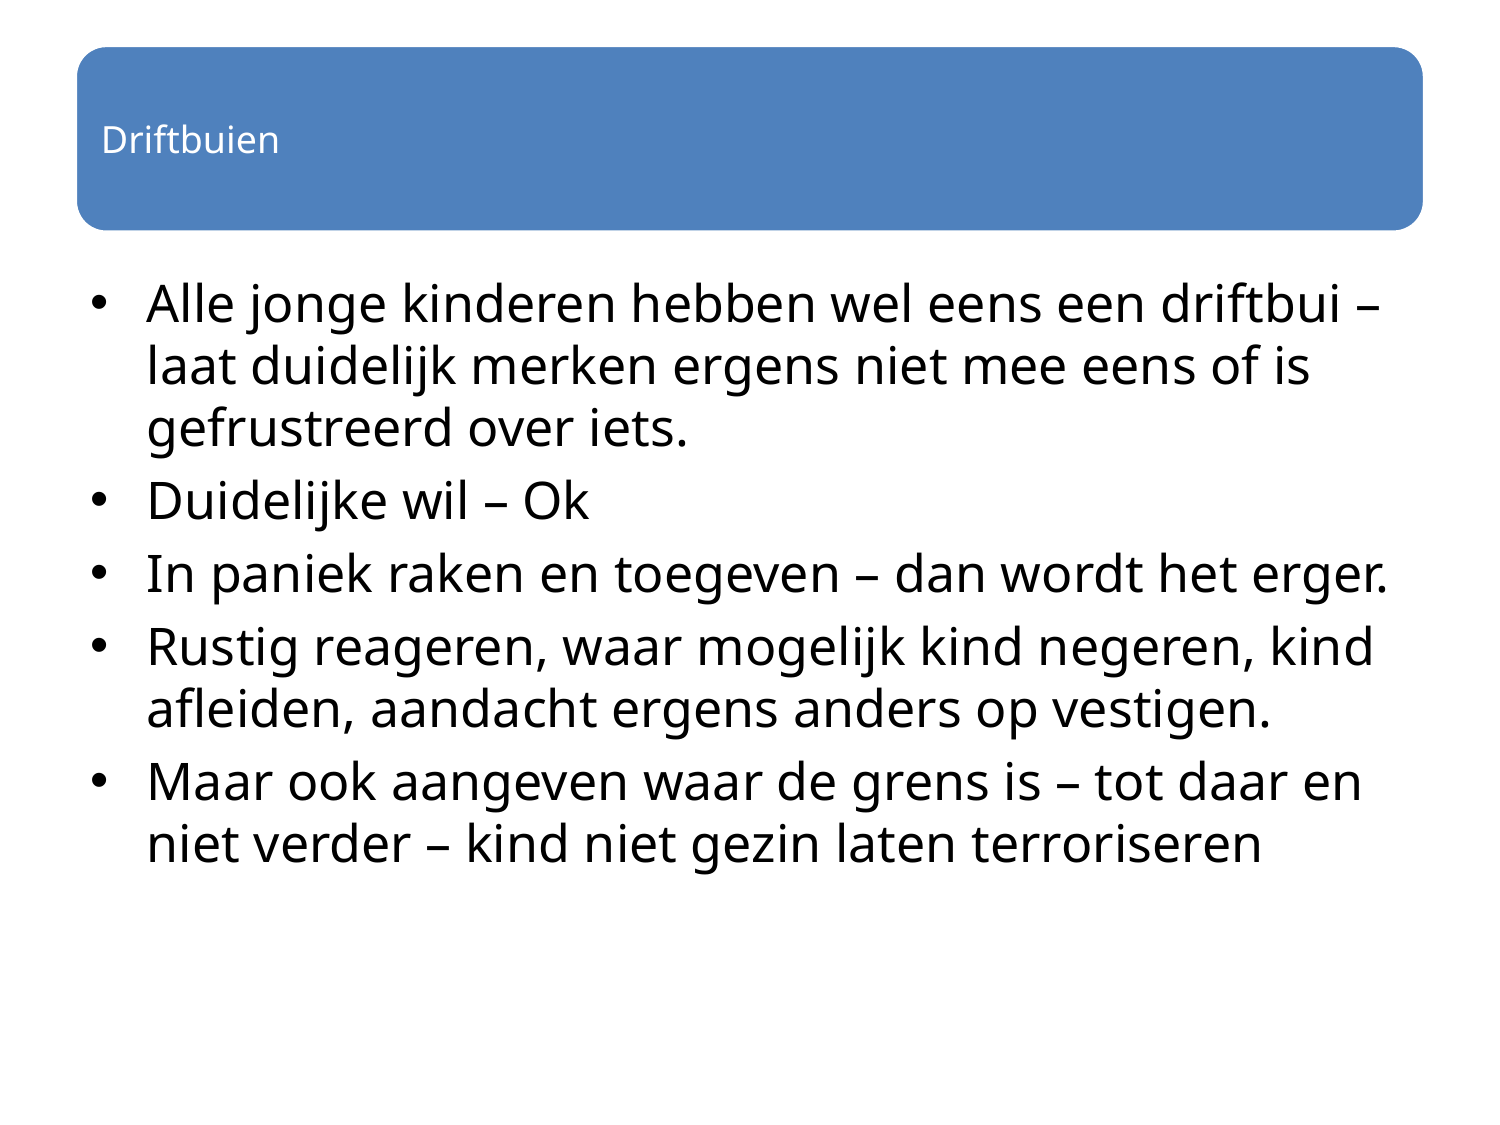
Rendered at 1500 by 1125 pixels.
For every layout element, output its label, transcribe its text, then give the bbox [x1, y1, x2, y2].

list Alle jonge kinderen hebben wel eens een driftbui – laat duidelijk merken ergens niet mee eens of is gefrustreerd over iets. Duidelijke wil – Ok In paniek raken en toegeven – dan wordt het erger. Rustig reageren, waar mogelijk kind negeren, kind afleiden, aandacht ergens anders op vestigen. Maar ook aangeven waar de grens is – tot daar en niet verder – kind niet gezin laten terroriseren [75, 262, 1425, 1005]
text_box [74, 44, 1426, 233]
